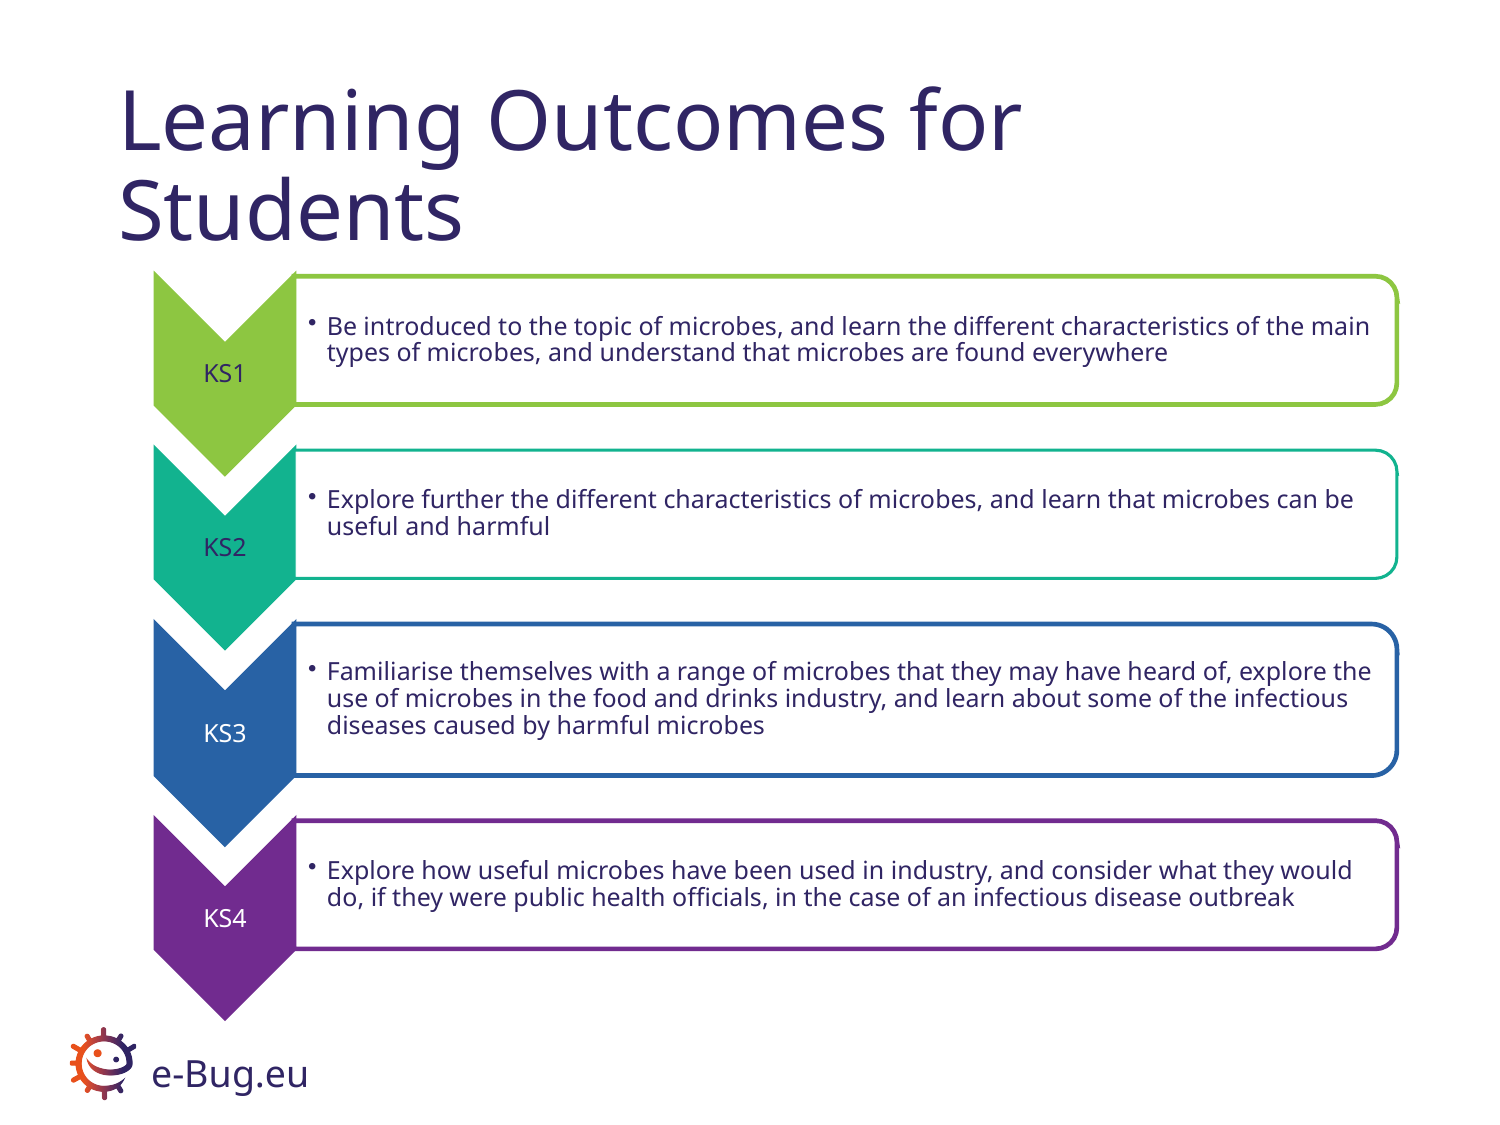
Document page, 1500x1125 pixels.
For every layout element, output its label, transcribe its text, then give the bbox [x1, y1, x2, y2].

title Learning Outcomes for Students [103, 59, 1397, 278]
footer e-Bug.eu [136, 1042, 643, 1103]
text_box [155, 275, 1397, 1019]
picture [69, 1027, 137, 1103]
